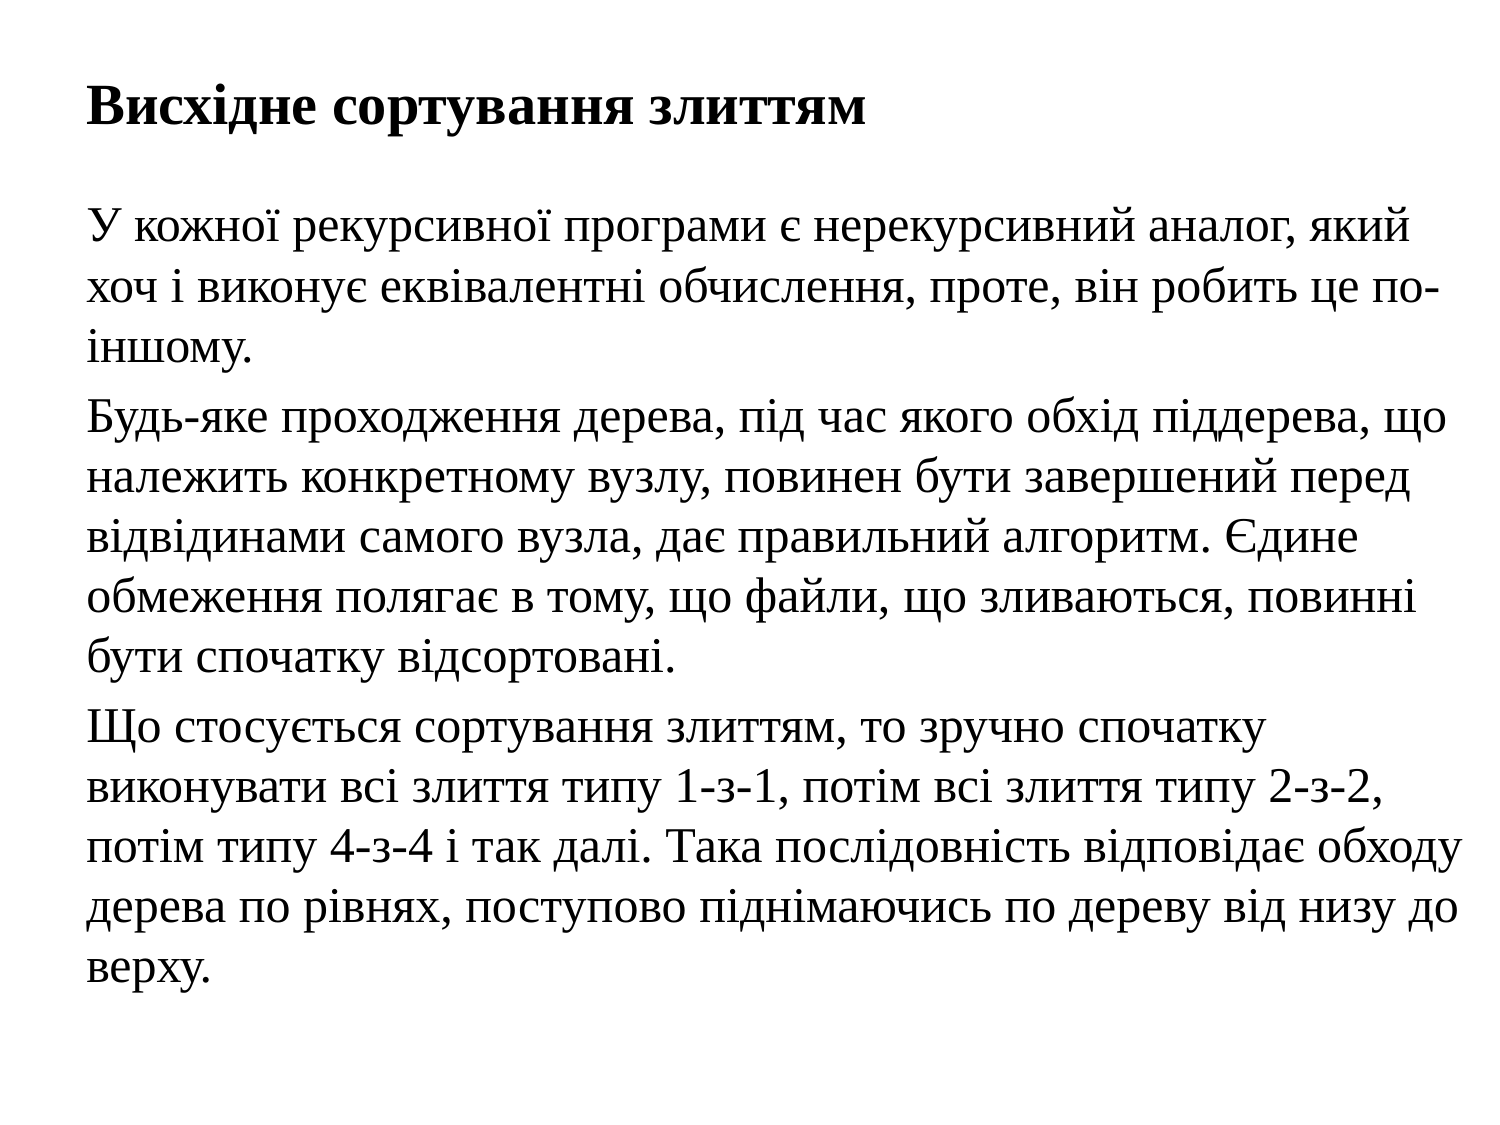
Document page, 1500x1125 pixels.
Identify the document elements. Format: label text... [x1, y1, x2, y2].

list Висхідне сортування злиттям У кожної рекурсивної програми є нерекурсивний аналог, який хоч і виконує еквівалентні обчислення, проте, він робить це по-іншому. Будь-яке проходження дерева, під час якого обхід піддерева, що належить конкретному вузлу, повинен бути завершений перед відвідинами самого вузла, дає правильний алгоритм. Єдине обмеження полягає в тому, що файли, що зливаються, повинні бути спочатку відсортовані. Що стосується сортування злиттям, то зручно спочатку виконувати всі злиття типу 1-з-1, потім всі злиття типу 2-з-2, потім типу 4-з-4 і так далі. Така послідовність відповідає обходу дерева по рівнях, поступово піднімаючись по дереву від низу до верху. [0, 58, 1500, 1125]
